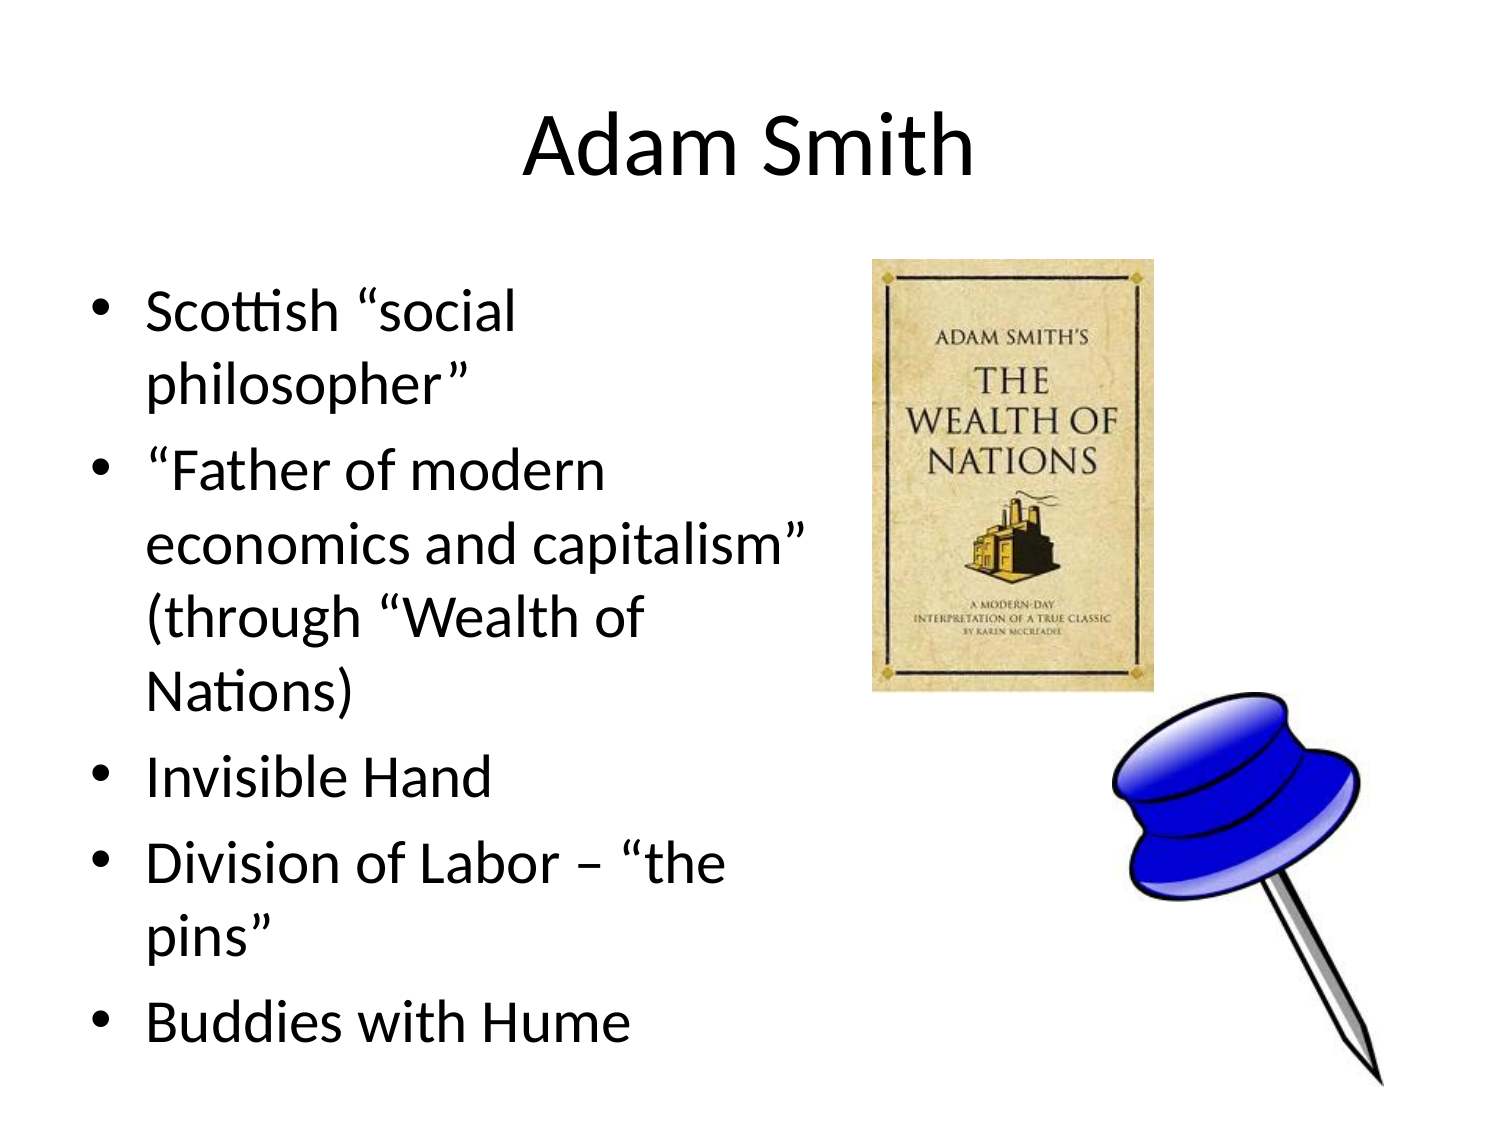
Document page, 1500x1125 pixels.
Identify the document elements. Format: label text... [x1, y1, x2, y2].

title Adam Smith [75, 45, 1425, 233]
picture [872, 259, 1384, 1088]
list Scottish “social philosopher” “Father of modern economics and capitalism” (through “Wealth of Nations) Invisible Hand Division of Labor – “the pins” Buddies with Hume [75, 262, 850, 1063]
